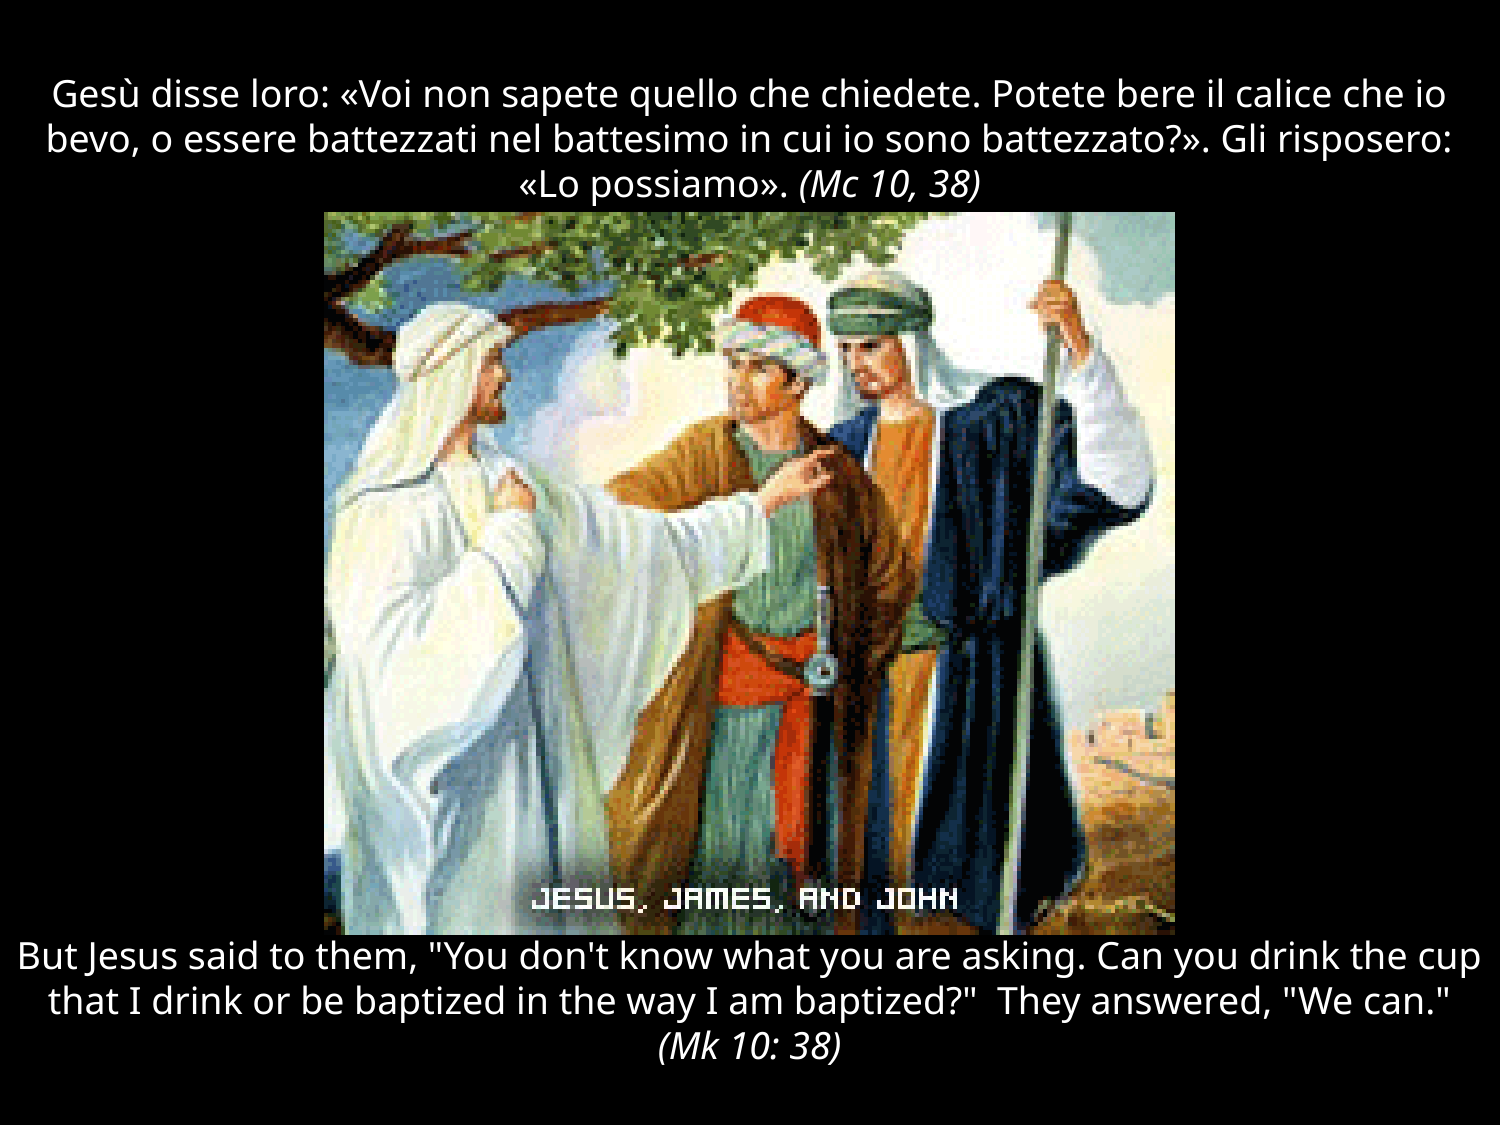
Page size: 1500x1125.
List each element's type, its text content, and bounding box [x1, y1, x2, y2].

text_box But Jesus said to them, "You don't know what you are asking. Can you drink the cup that I drink or be baptized in the way I am baptized?" They answered, "We can." (Mk 10: 38) [0, 924, 1500, 1075]
text_box Gesù disse loro: «Voi non sapete quello che chiedete. Potete bere il calice che io bevo, o essere battezzati nel battesimo in cui io sono battezzato?». Gli risposero: «Lo possiamo». (Mc 10, 38) [0, 62, 1500, 213]
picture [324, 212, 1175, 935]
